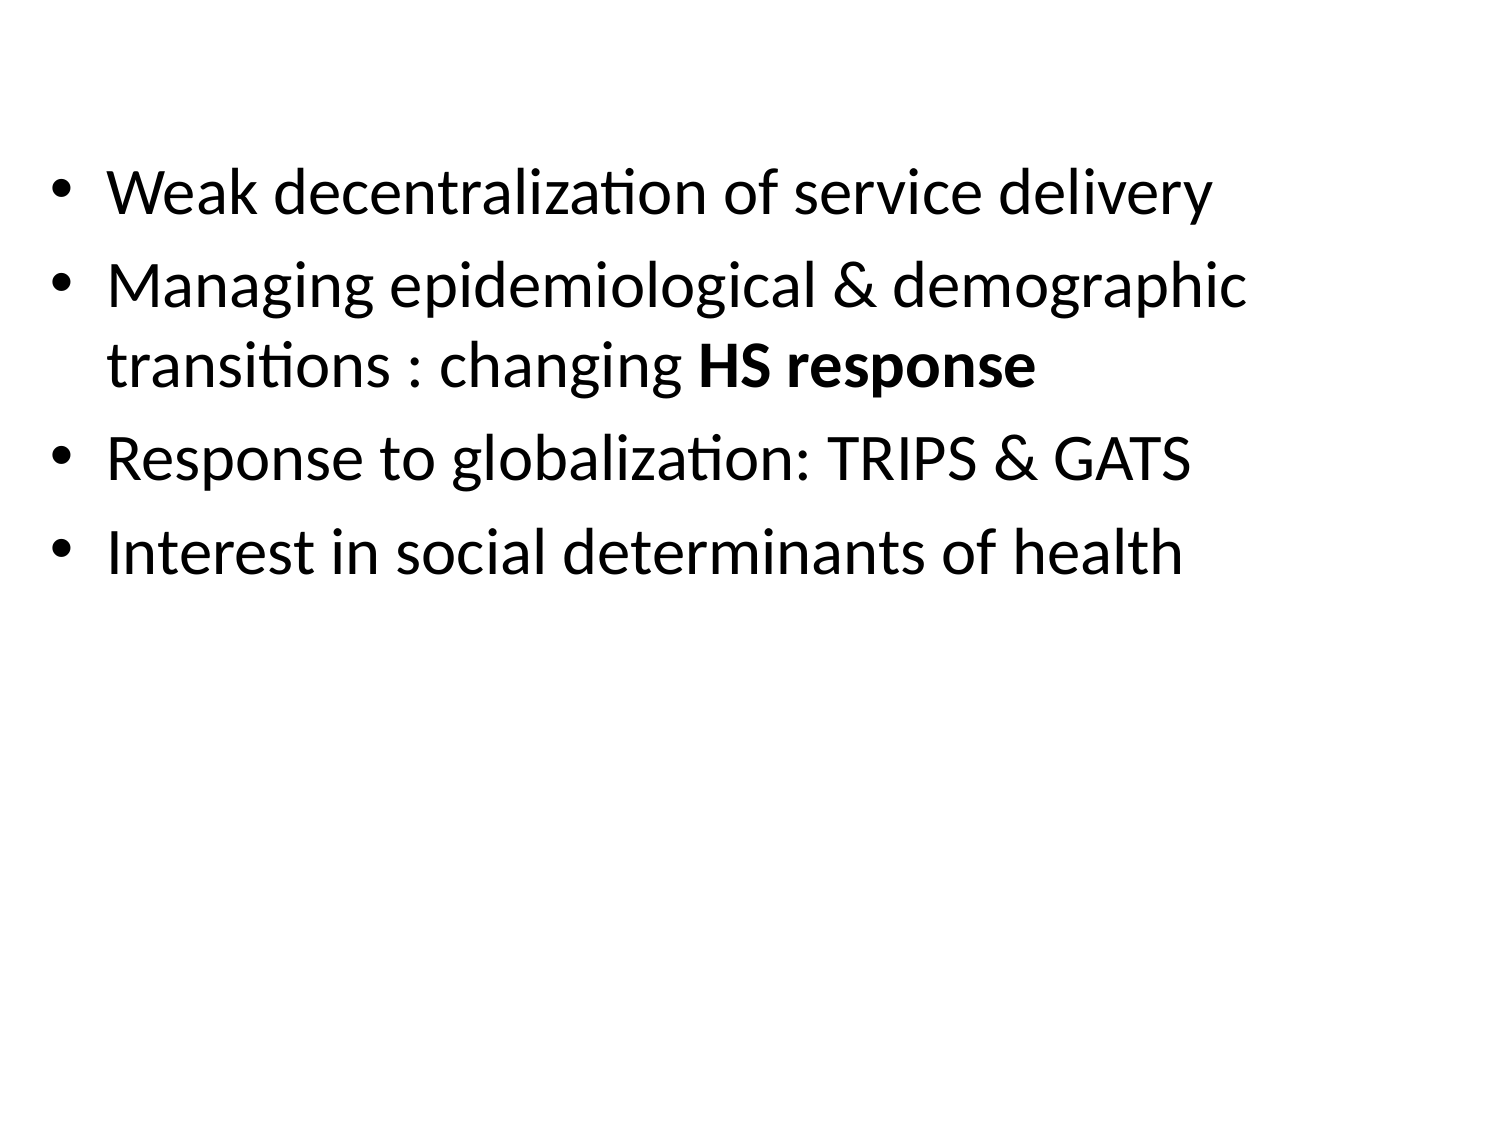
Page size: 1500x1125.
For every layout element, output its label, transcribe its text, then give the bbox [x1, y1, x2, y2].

text_box Weak decentralization of service delivery Managing epidemiological & demographic transitions : changing HS response Response to globalization: TRIPS & GATS Interest in social determinants of health [35, 46, 1386, 827]
